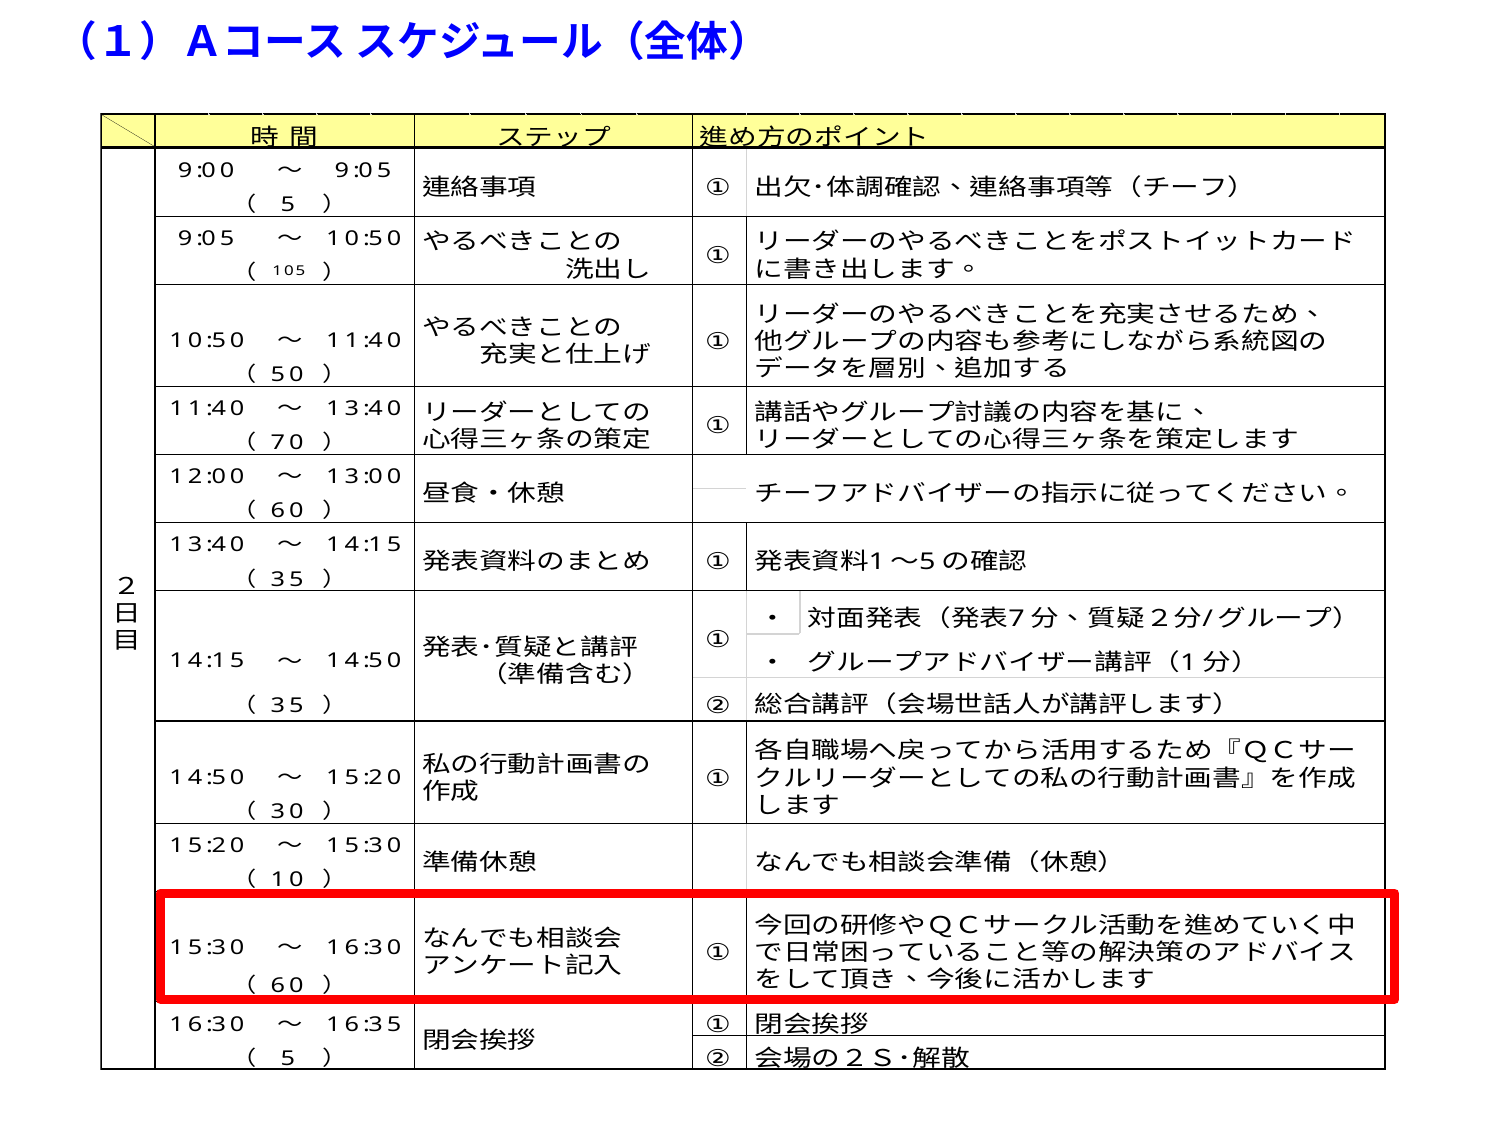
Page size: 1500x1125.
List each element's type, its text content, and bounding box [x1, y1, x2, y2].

text_box （１）Ａコース スケジュール（全体） [41, 7, 1022, 73]
picture [100, 113, 1388, 1071]
text_box [1393, 891, 1397, 1002]
